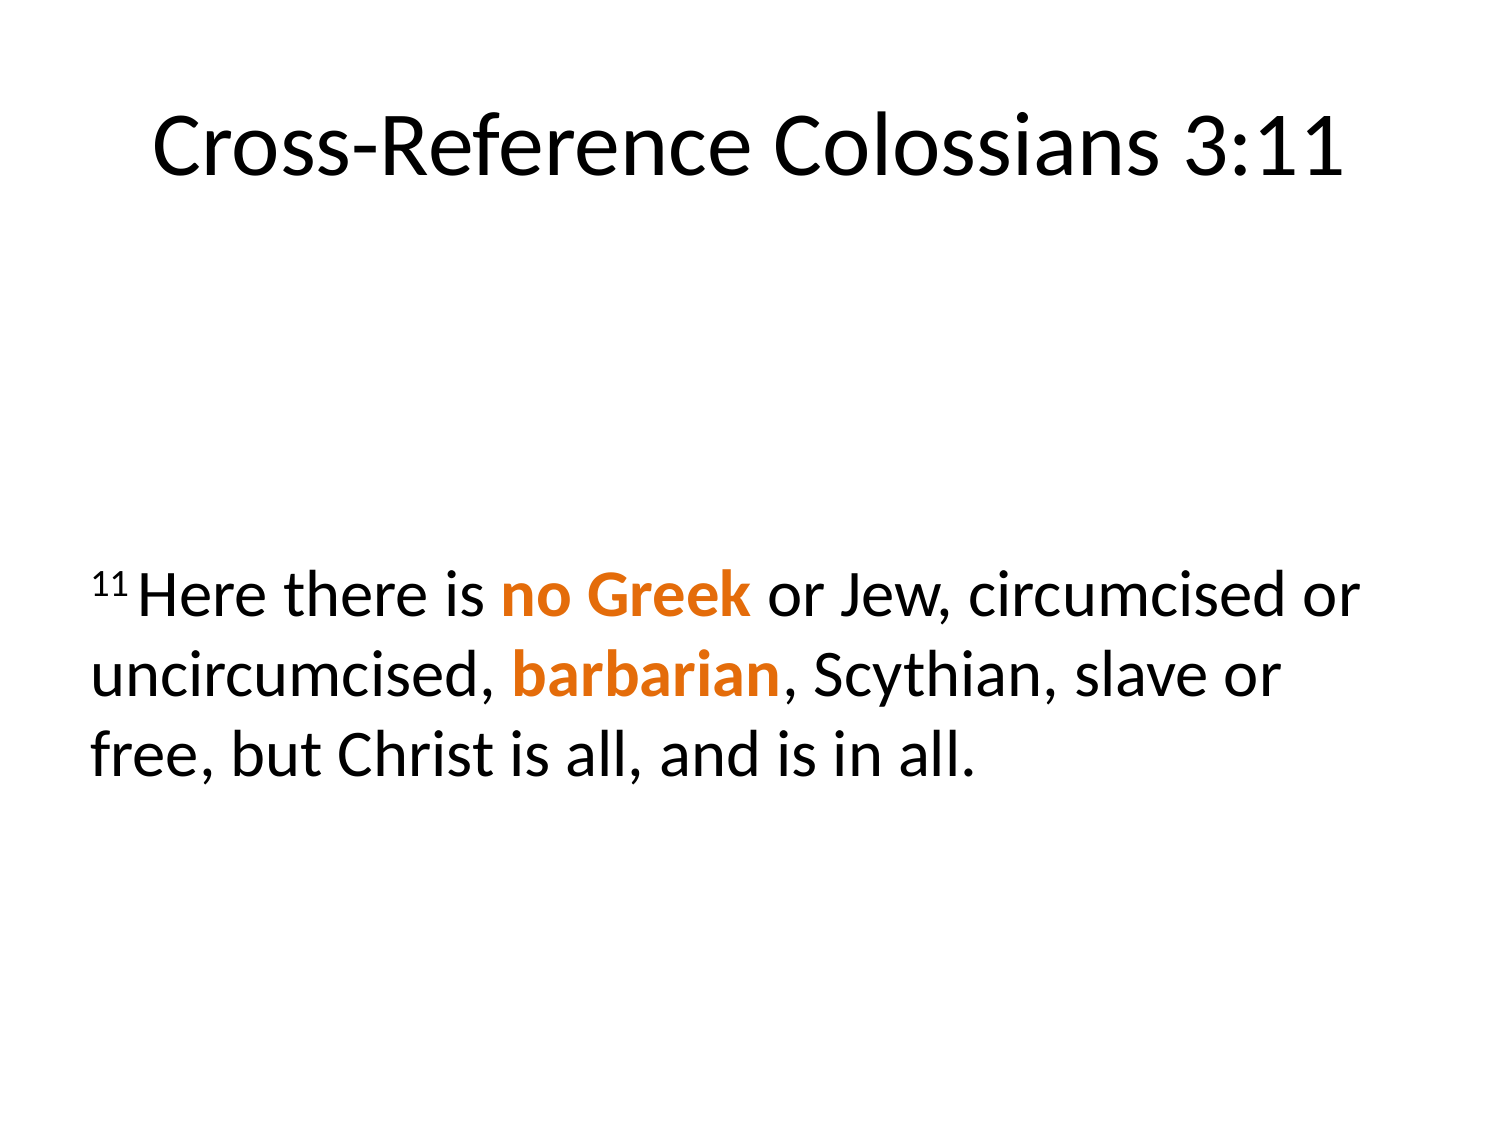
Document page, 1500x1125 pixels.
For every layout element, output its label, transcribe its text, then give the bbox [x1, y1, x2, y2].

list 11 Here there is no Greek or Jew, circumcised or uncircumcised, barbarian, Scythian, slave or free, but Christ is all, and is in all. [75, 262, 1425, 1005]
title Cross-Reference Colossians 3:11 [75, 45, 1425, 233]
